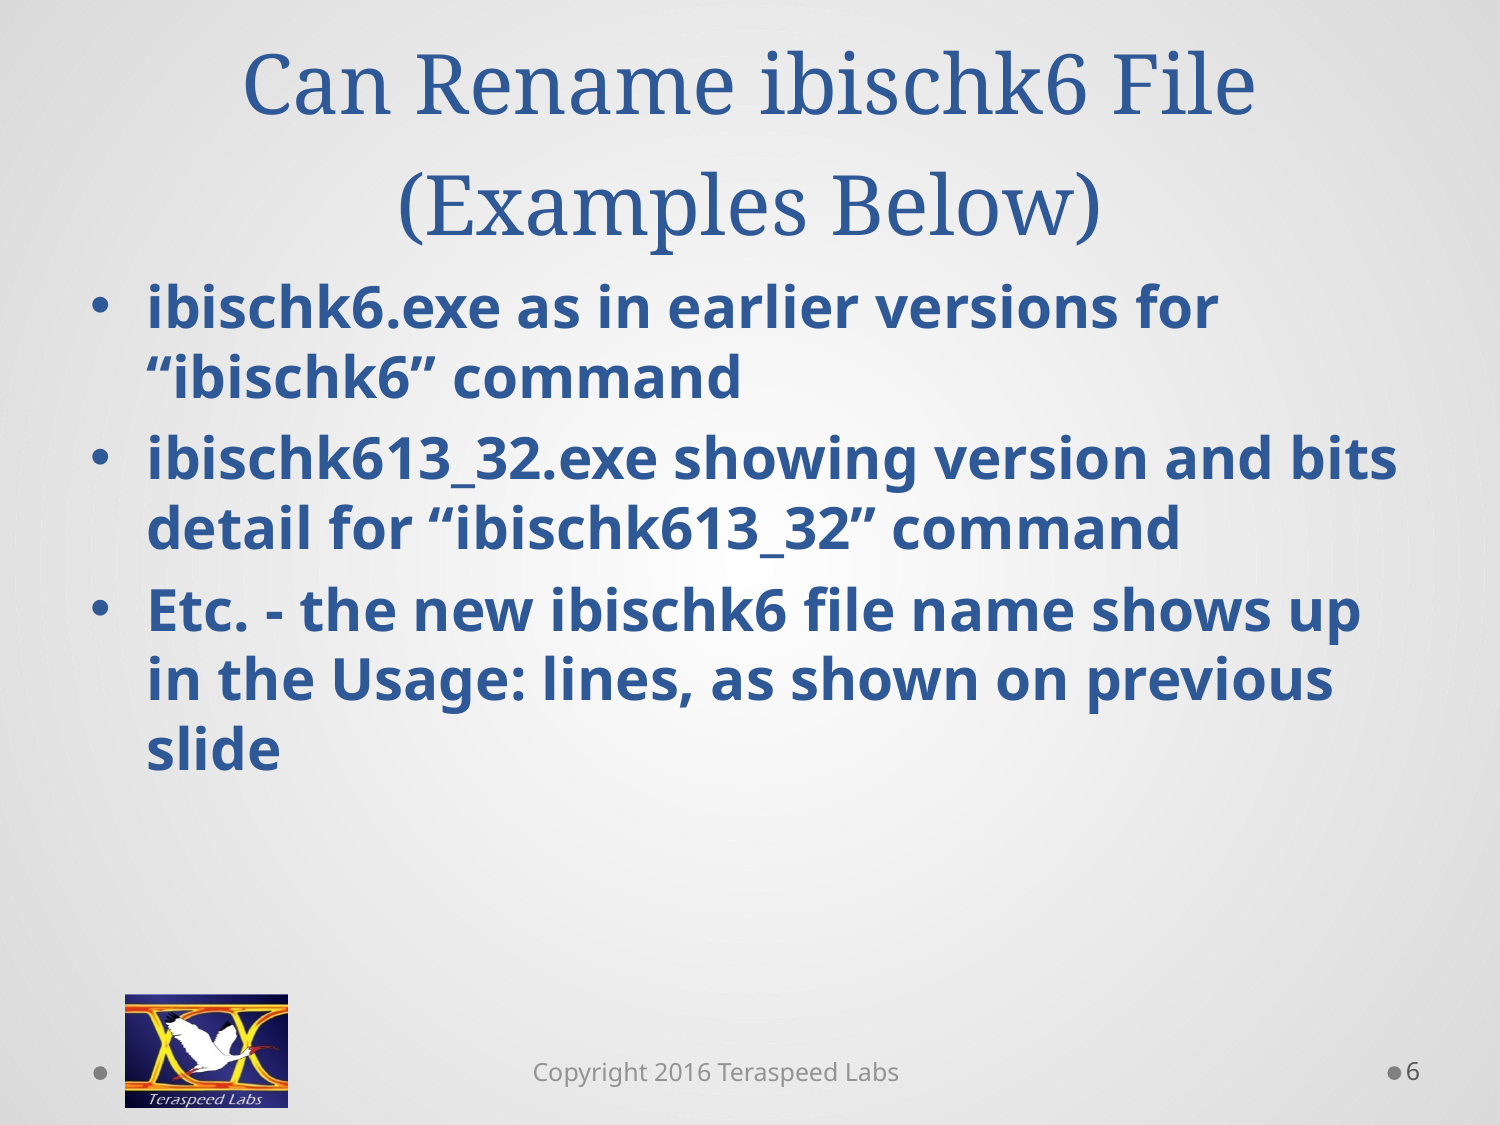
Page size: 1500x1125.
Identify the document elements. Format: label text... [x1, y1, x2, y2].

picture [125, 1005, 288, 1108]
list ibischk6.exe as in earlier versions for “ibischk6” command ibischk613_32.exe showing version and bits detail for “ibischk613_32” command Etc. - the new ibischk6 file name shows up in the Usage: lines, as shown on previous slide [75, 262, 1425, 1005]
title Can Rename ibischk6 File (Examples Below) [75, 0, 1425, 262]
slide_number 6 [1401, 1042, 1494, 1103]
footer Copyright 2016 Teraspeed Labs [525, 1043, 993, 1103]
